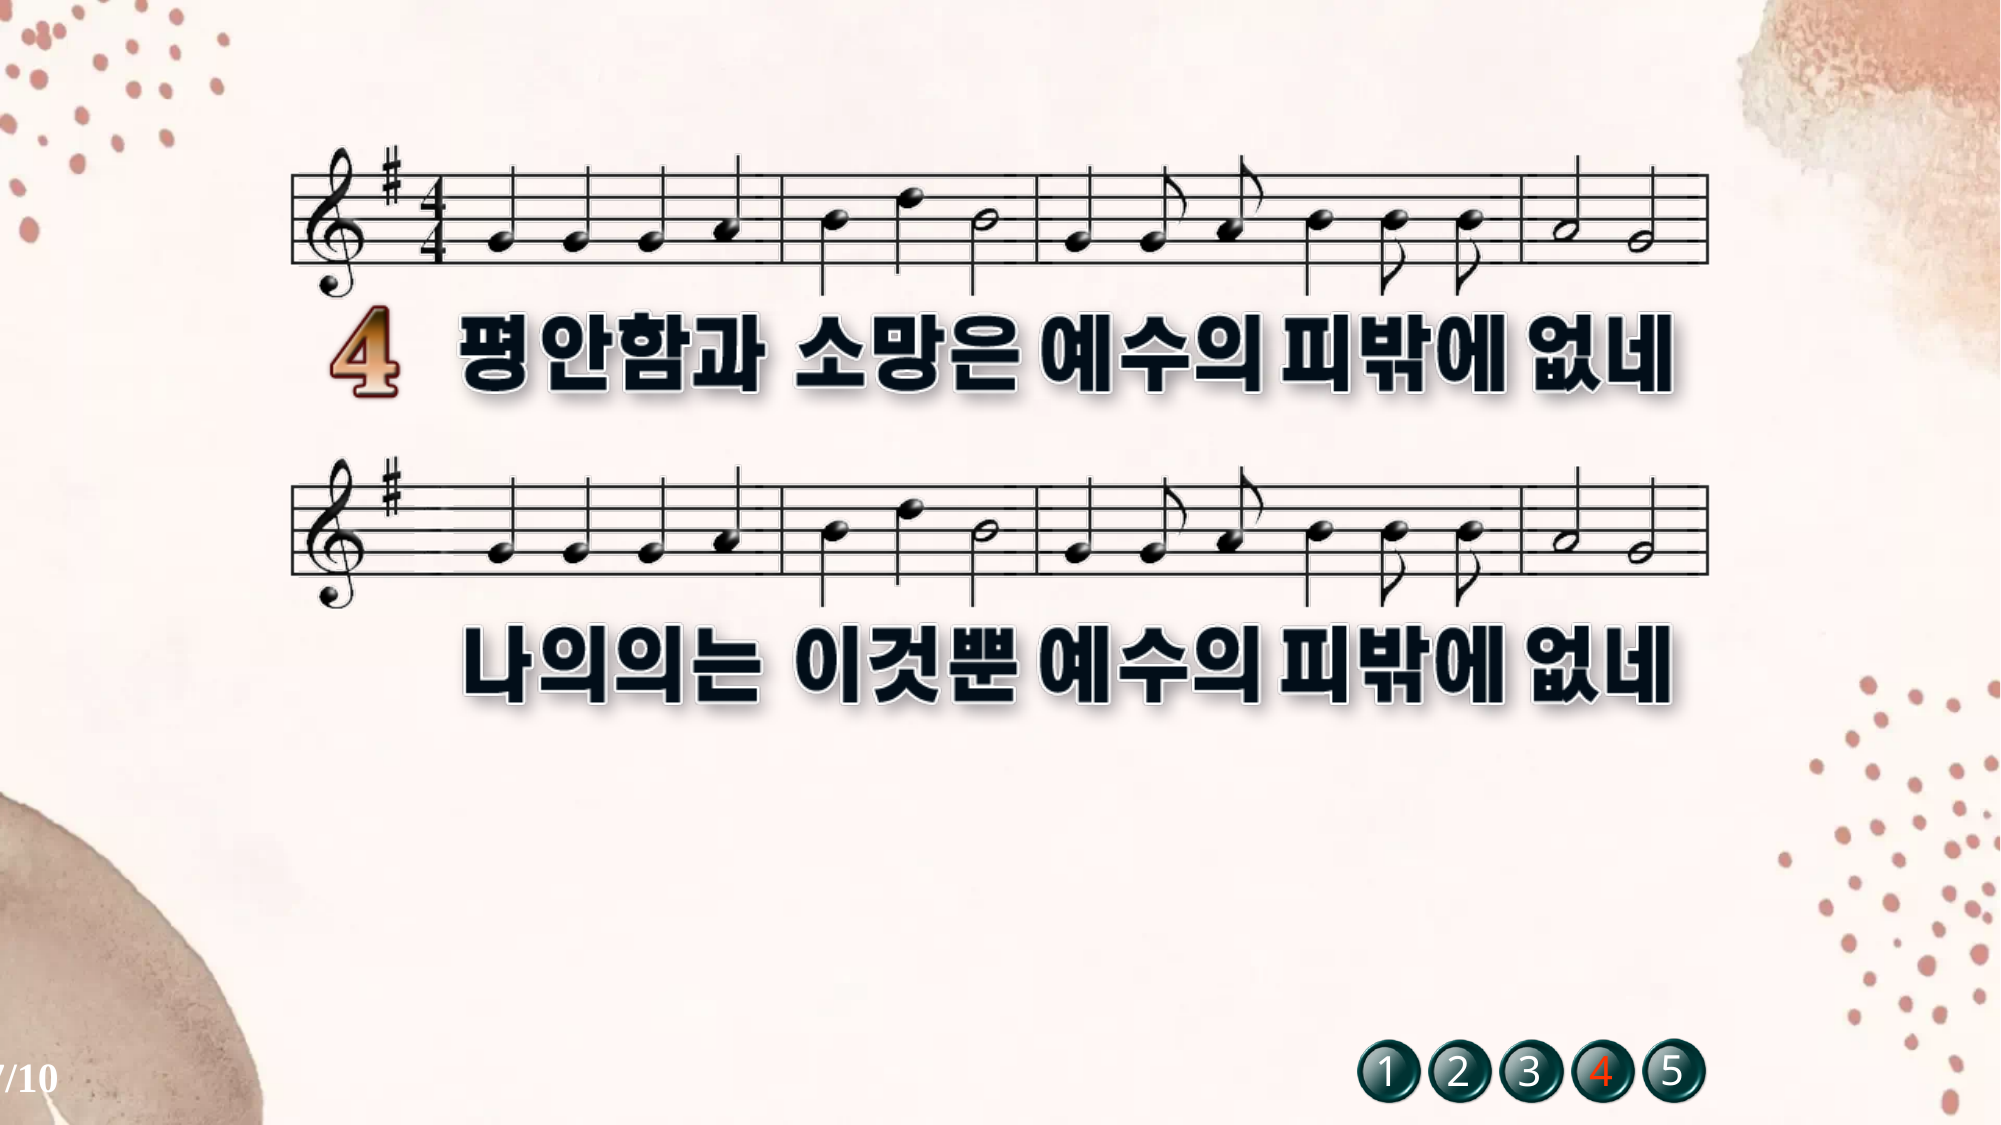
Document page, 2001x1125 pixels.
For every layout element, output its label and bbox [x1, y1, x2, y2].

text_box [1496, 1035, 1567, 1106]
text_box [1354, 1035, 1424, 1106]
text_box [1568, 1035, 1638, 1106]
picture [0, 0, 2001, 1125]
text_box [1639, 1034, 1709, 1106]
text_box [1425, 1035, 1496, 1106]
